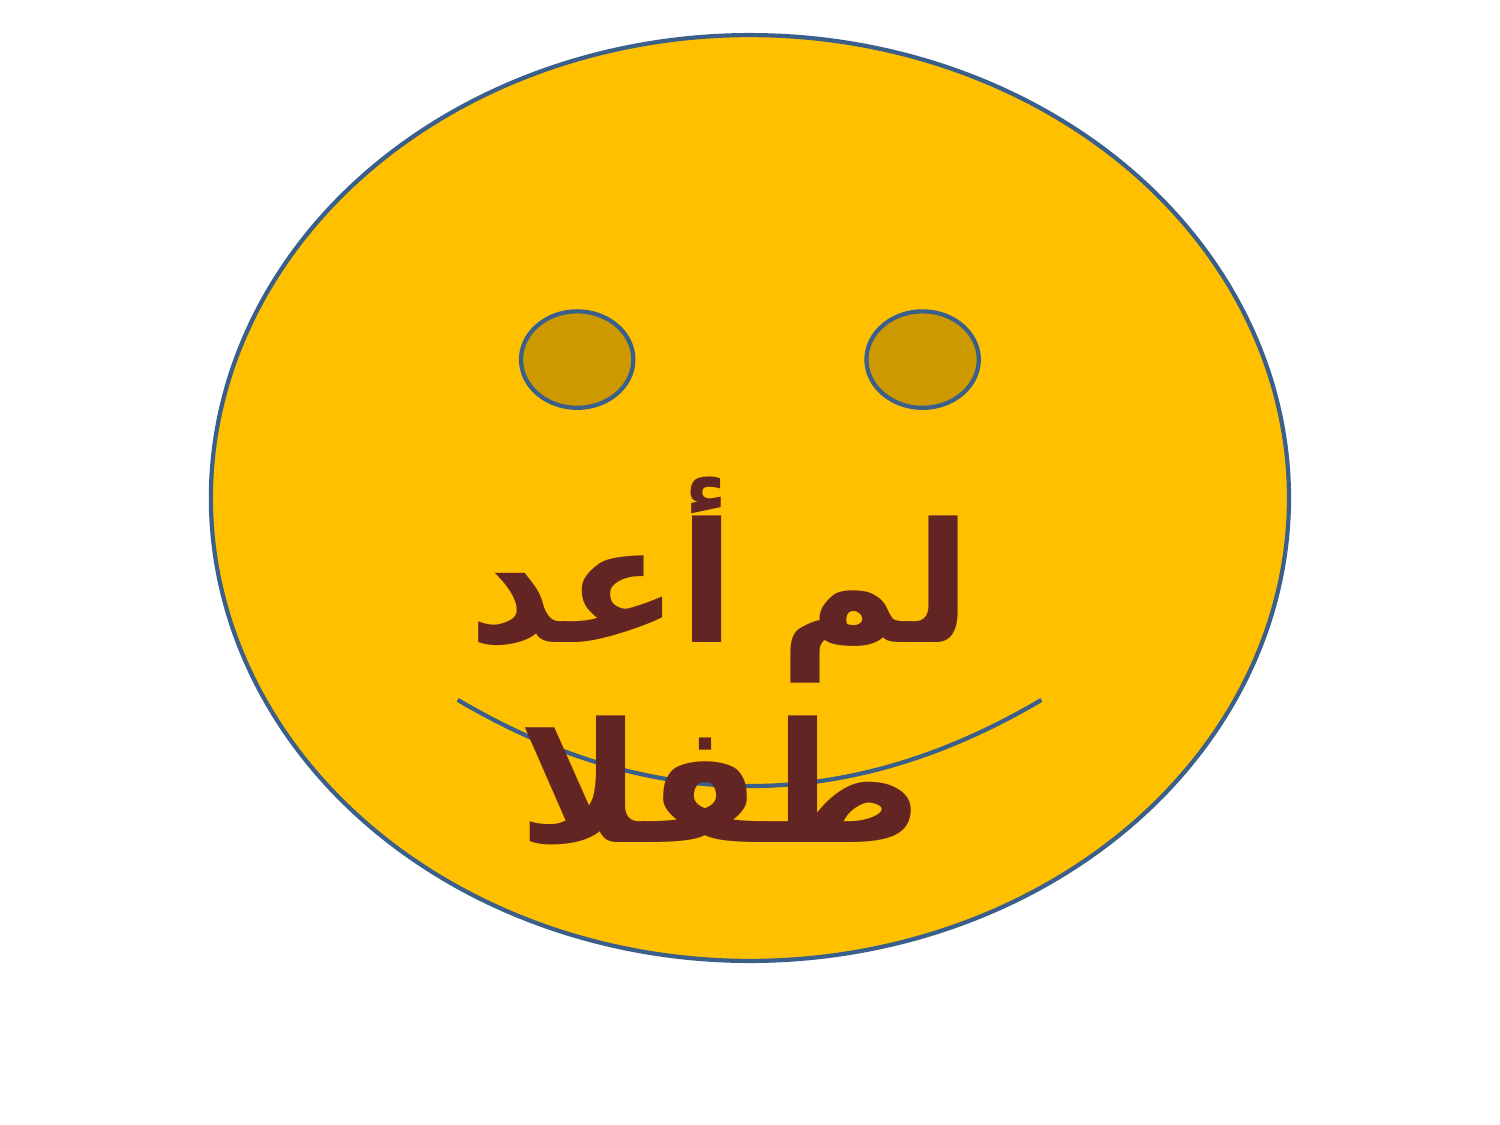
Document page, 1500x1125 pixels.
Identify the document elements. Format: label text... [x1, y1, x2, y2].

text_box [448, 884, 1052, 964]
text_box [208, 32, 1292, 843]
text_box لم أعد طفلا [328, 468, 1114, 884]
